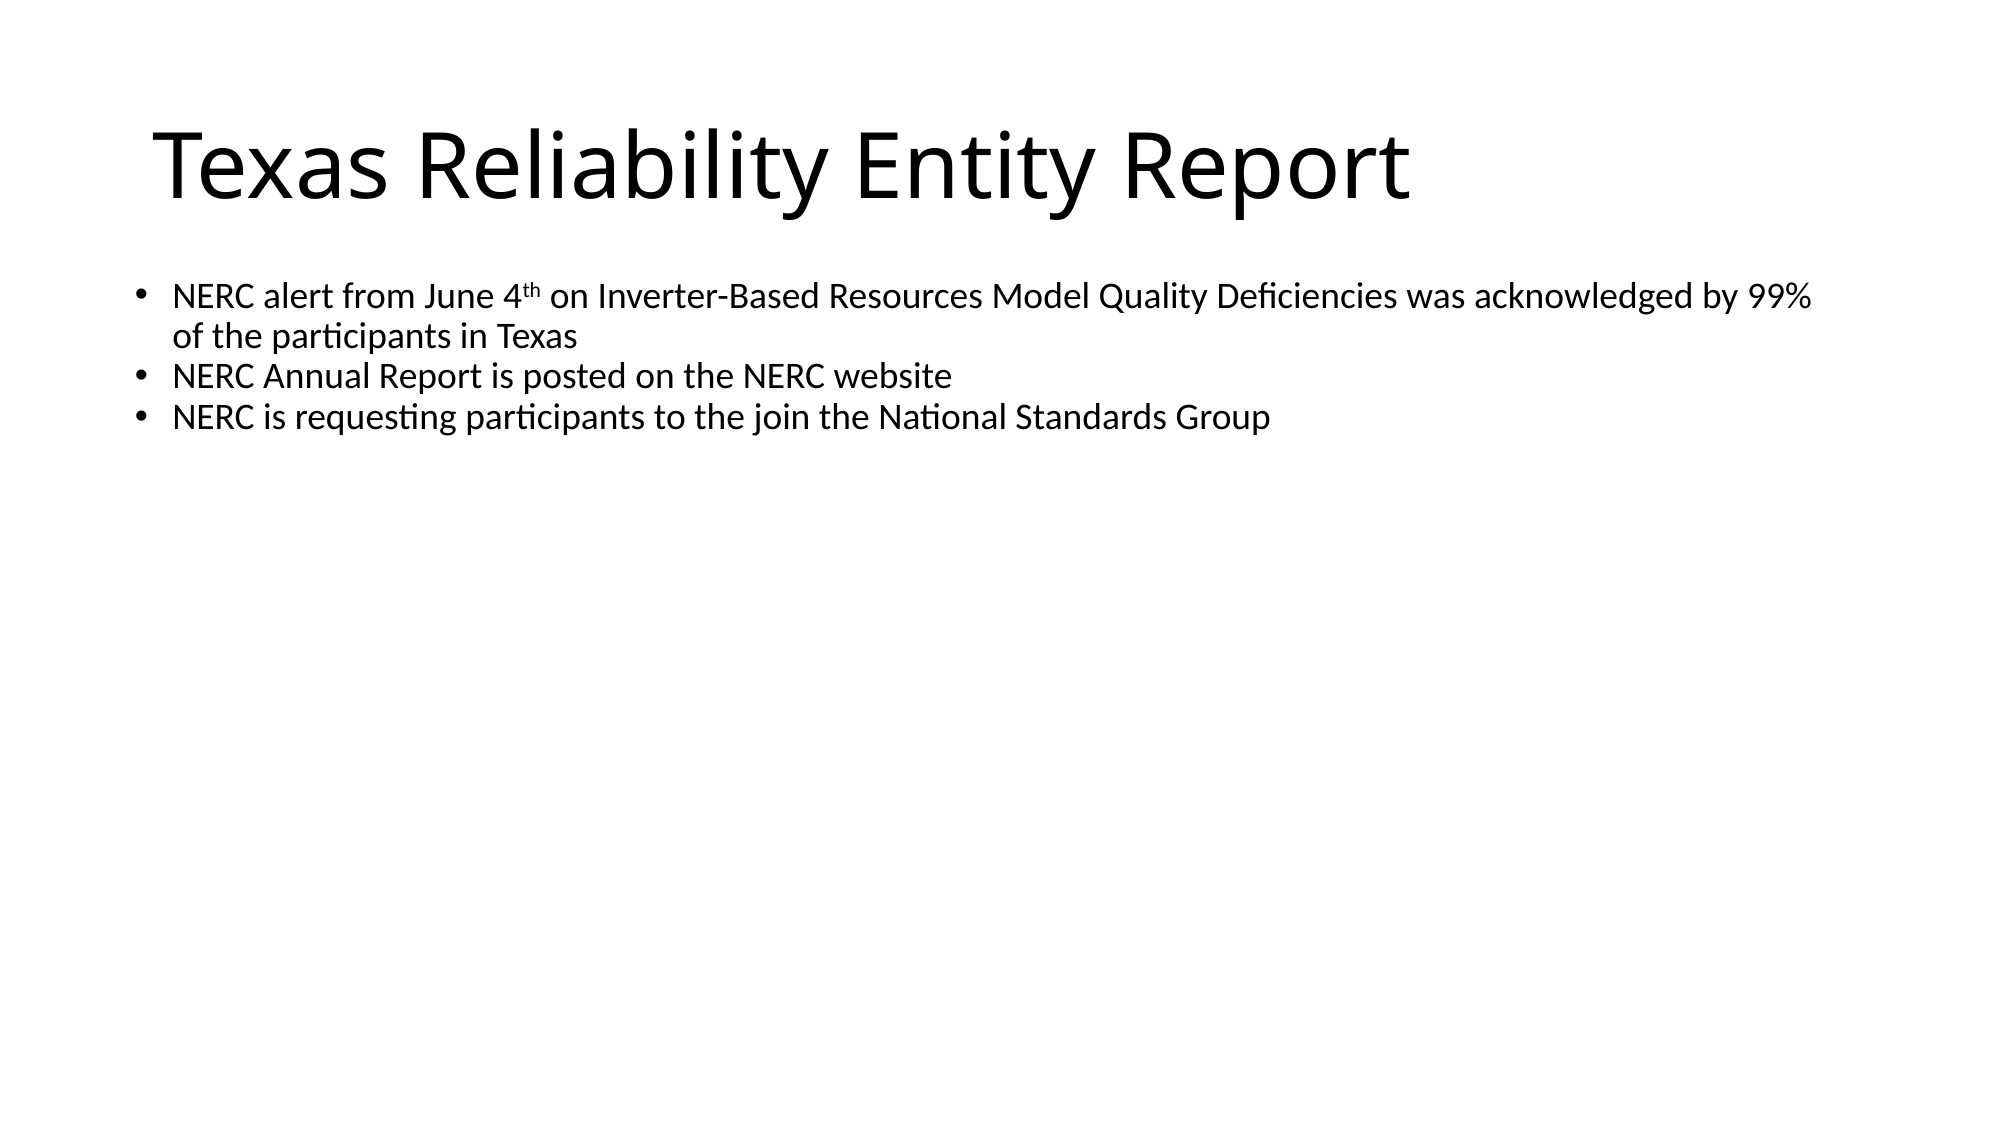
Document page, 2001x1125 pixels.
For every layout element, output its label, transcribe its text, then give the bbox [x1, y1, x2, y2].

list NERC alert from June 4th on Inverter-Based Resources Model Quality Deficiencies was acknowledged by 99% of the participants in Texas NERC Annual Report is posted on the NERC website NERC is requesting participants to the join the National Standards Group [119, 268, 1845, 982]
title Texas Reliability Entity Report [137, 59, 1863, 278]
